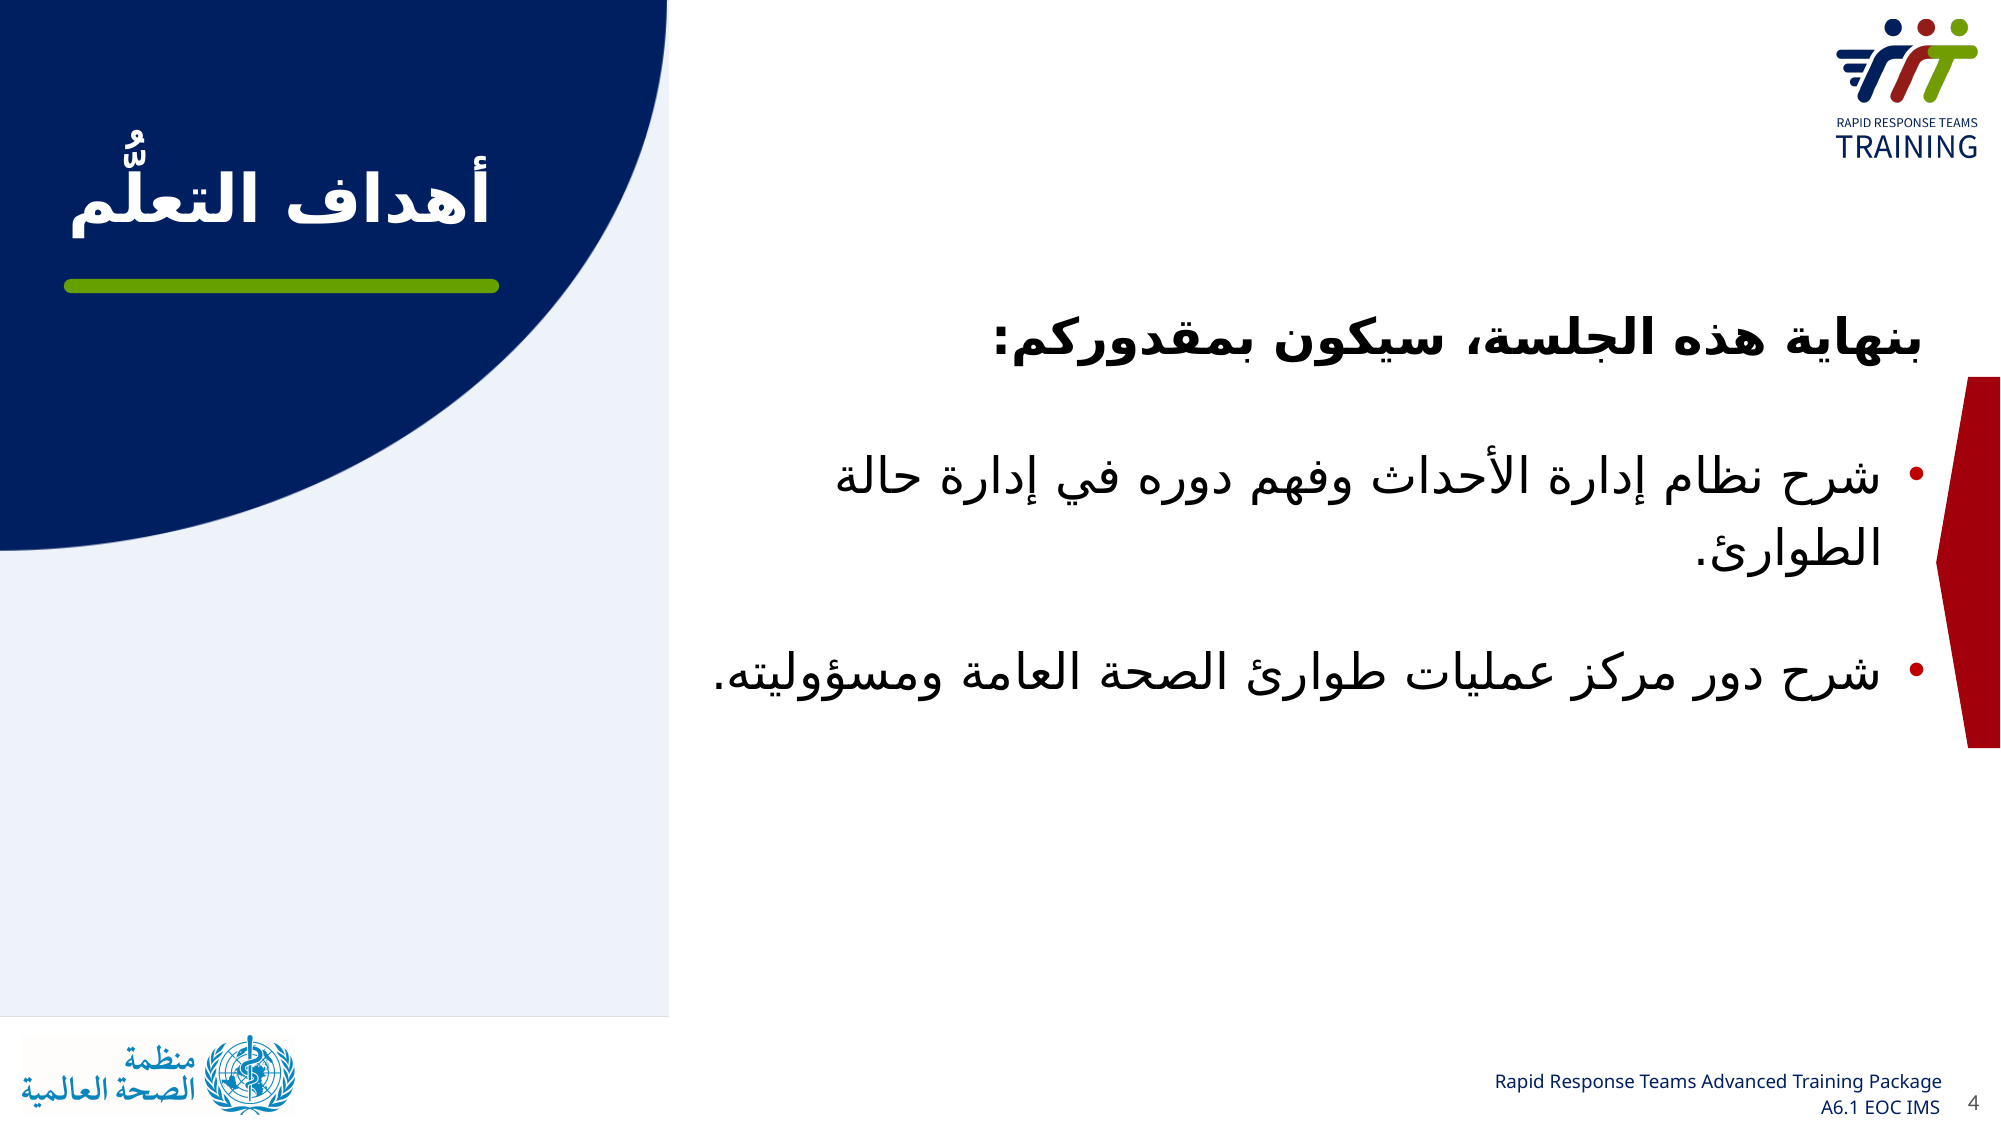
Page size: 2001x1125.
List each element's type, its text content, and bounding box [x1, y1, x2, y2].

list بنهاية هذه الجلسة، سيكون بمقدوركم: شرح نظام إدارة الأحداث وفهم دوره في إدارة حالة الطوارئ. شرح دور مركز عمليات طوارئ الصحة العامة ومسؤوليته. [697, 52, 1934, 964]
picture [22, 1035, 295, 1115]
picture [0, 0, 669, 1018]
picture [252, 1050, 258, 1059]
text_box [63, 278, 500, 294]
picture [1835, 19, 1978, 167]
title أهداف التعلُّم [0, 42, 502, 361]
slide_number 4 [1882, 1037, 1916, 1092]
